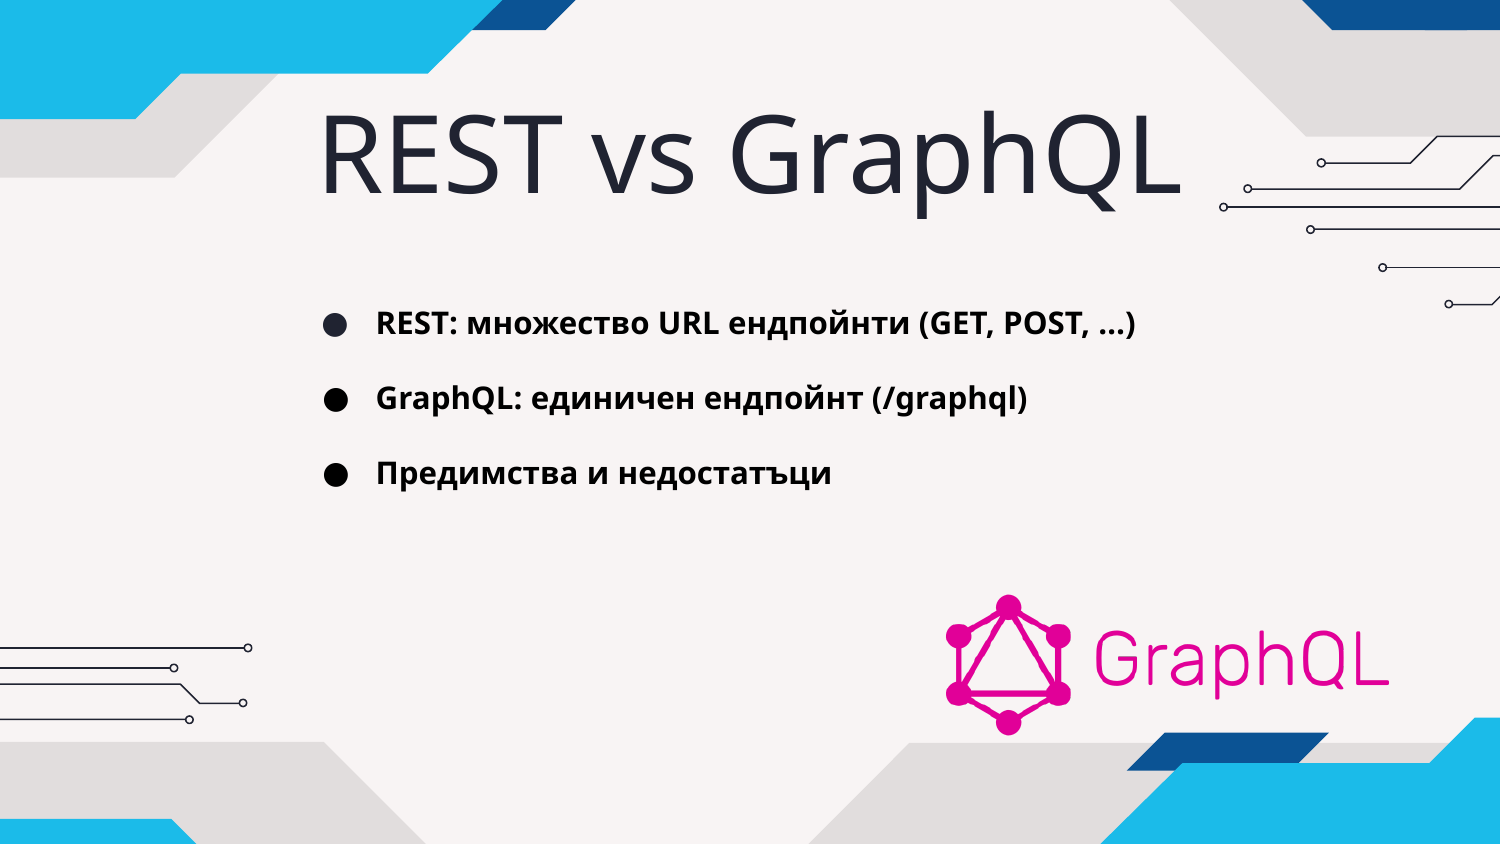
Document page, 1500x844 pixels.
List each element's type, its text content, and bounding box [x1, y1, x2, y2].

title REST vs GraphQL [144, 94, 1356, 231]
picture [926, 544, 1408, 786]
text_box REST: множество URL ендпойнти (GET, POST, …) GraphQL: единичен ендпойнт (/graphql) Предимства и недостатъци [285, 288, 1215, 785]
